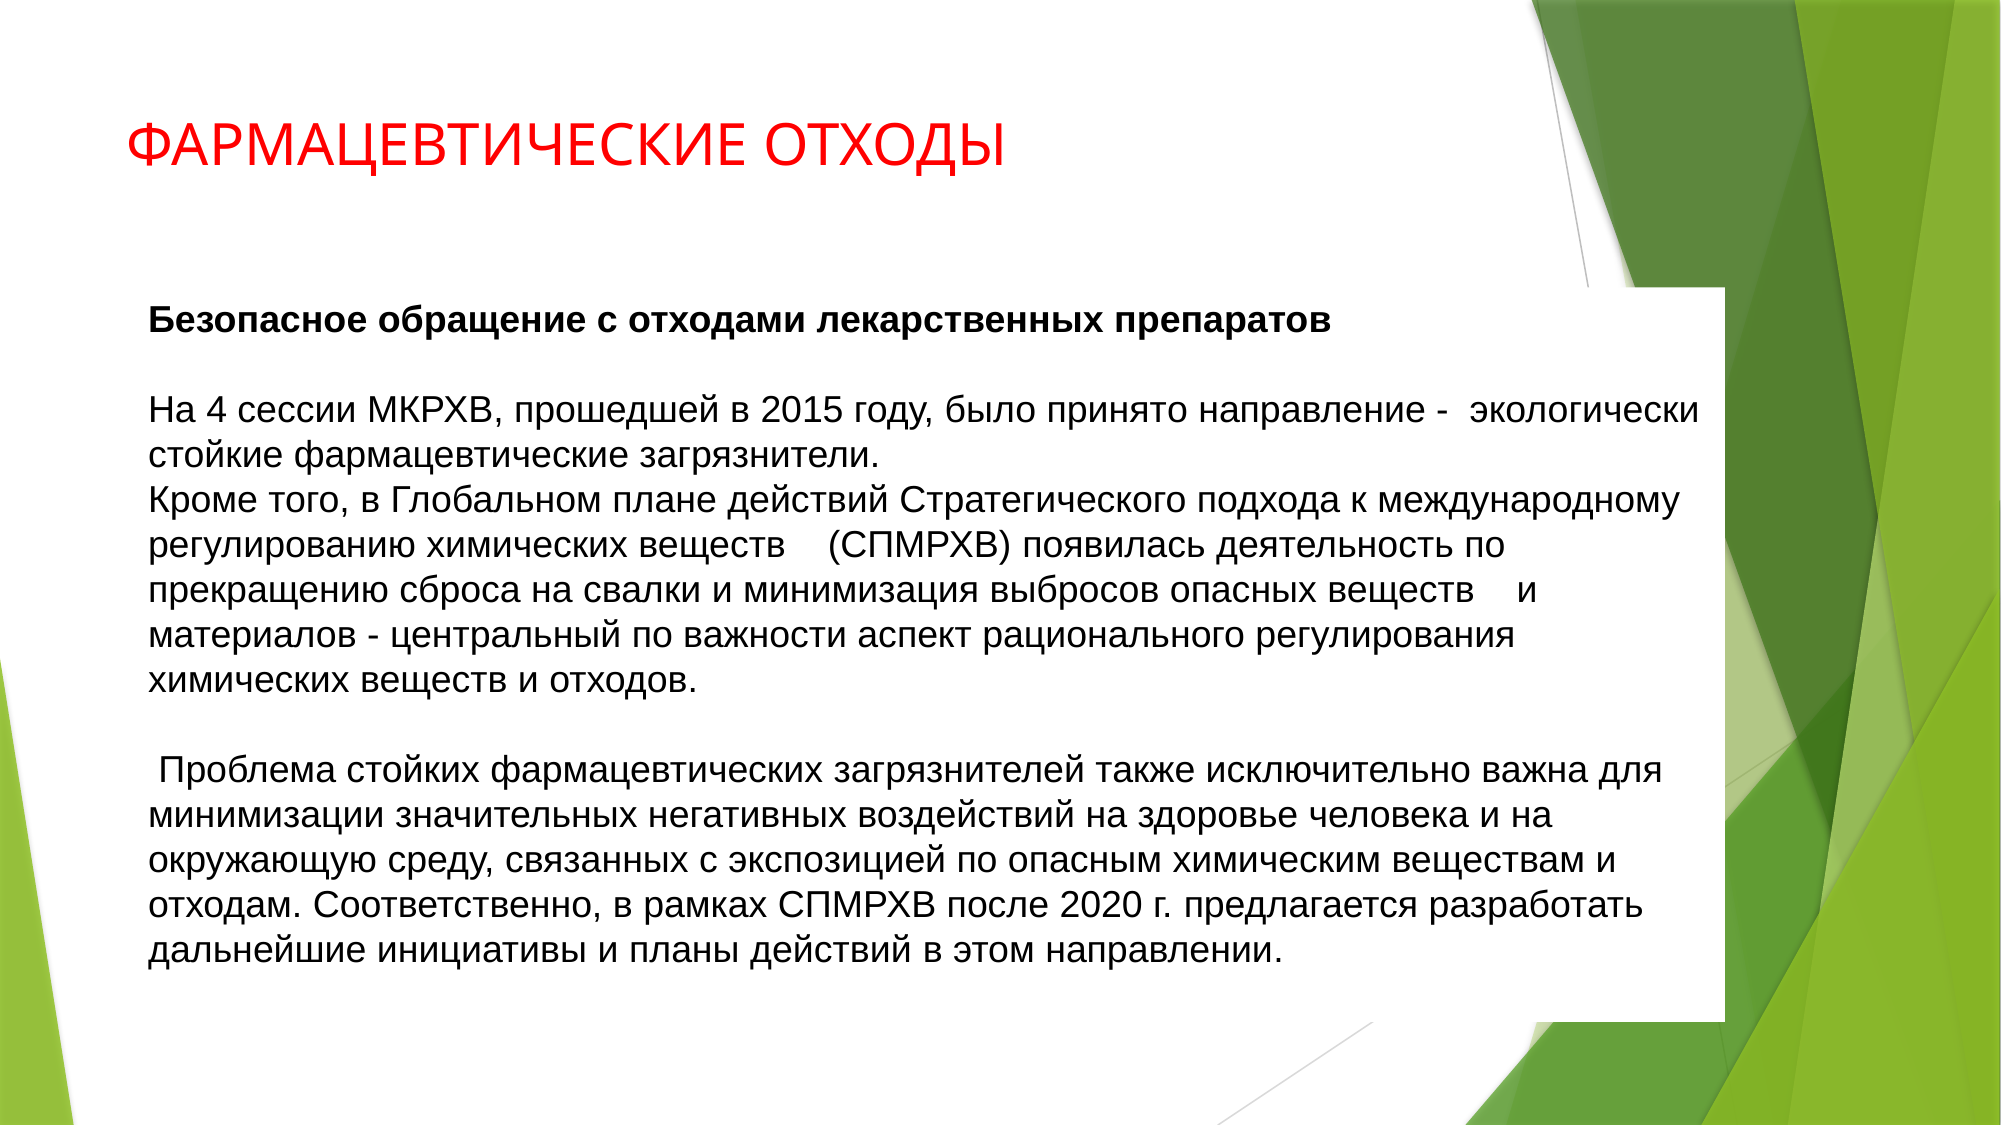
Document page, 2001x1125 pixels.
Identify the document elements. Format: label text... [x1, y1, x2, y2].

text_box Безопасное обращение с отходами лекарственных препаратов На 4 сессии МКРХВ, прошедшей в 2015 году, было принято направление - экологически стойкие фармацевтические загрязнители. Кроме того, в Глобальном плане действий Стратегического подхода к международному регулированию химических веществ (СПМРХВ) появилась деятельность по прекращению сброса на свалки и минимизация выбросов опасных веществ и материалов - центральный по важности аспект рационального регулирования химических веществ и отходов. Проблема стойких фармацевтических загрязнителей также исключительно важна для минимизации значительных негативных воздействий на здоровье человека и на окружающую среду, связанных с экспозицией по опасным химическим веществам и отходам. Соответственно, в рамках СПМРХВ после 2020 г. предлагается разработать дальнейшие инициативы и планы действий в этом направлении. [133, 287, 1725, 1022]
title ФАРМАЦЕВТИЧЕСКИЕ ОТХОДЫ [110, 99, 1522, 211]
